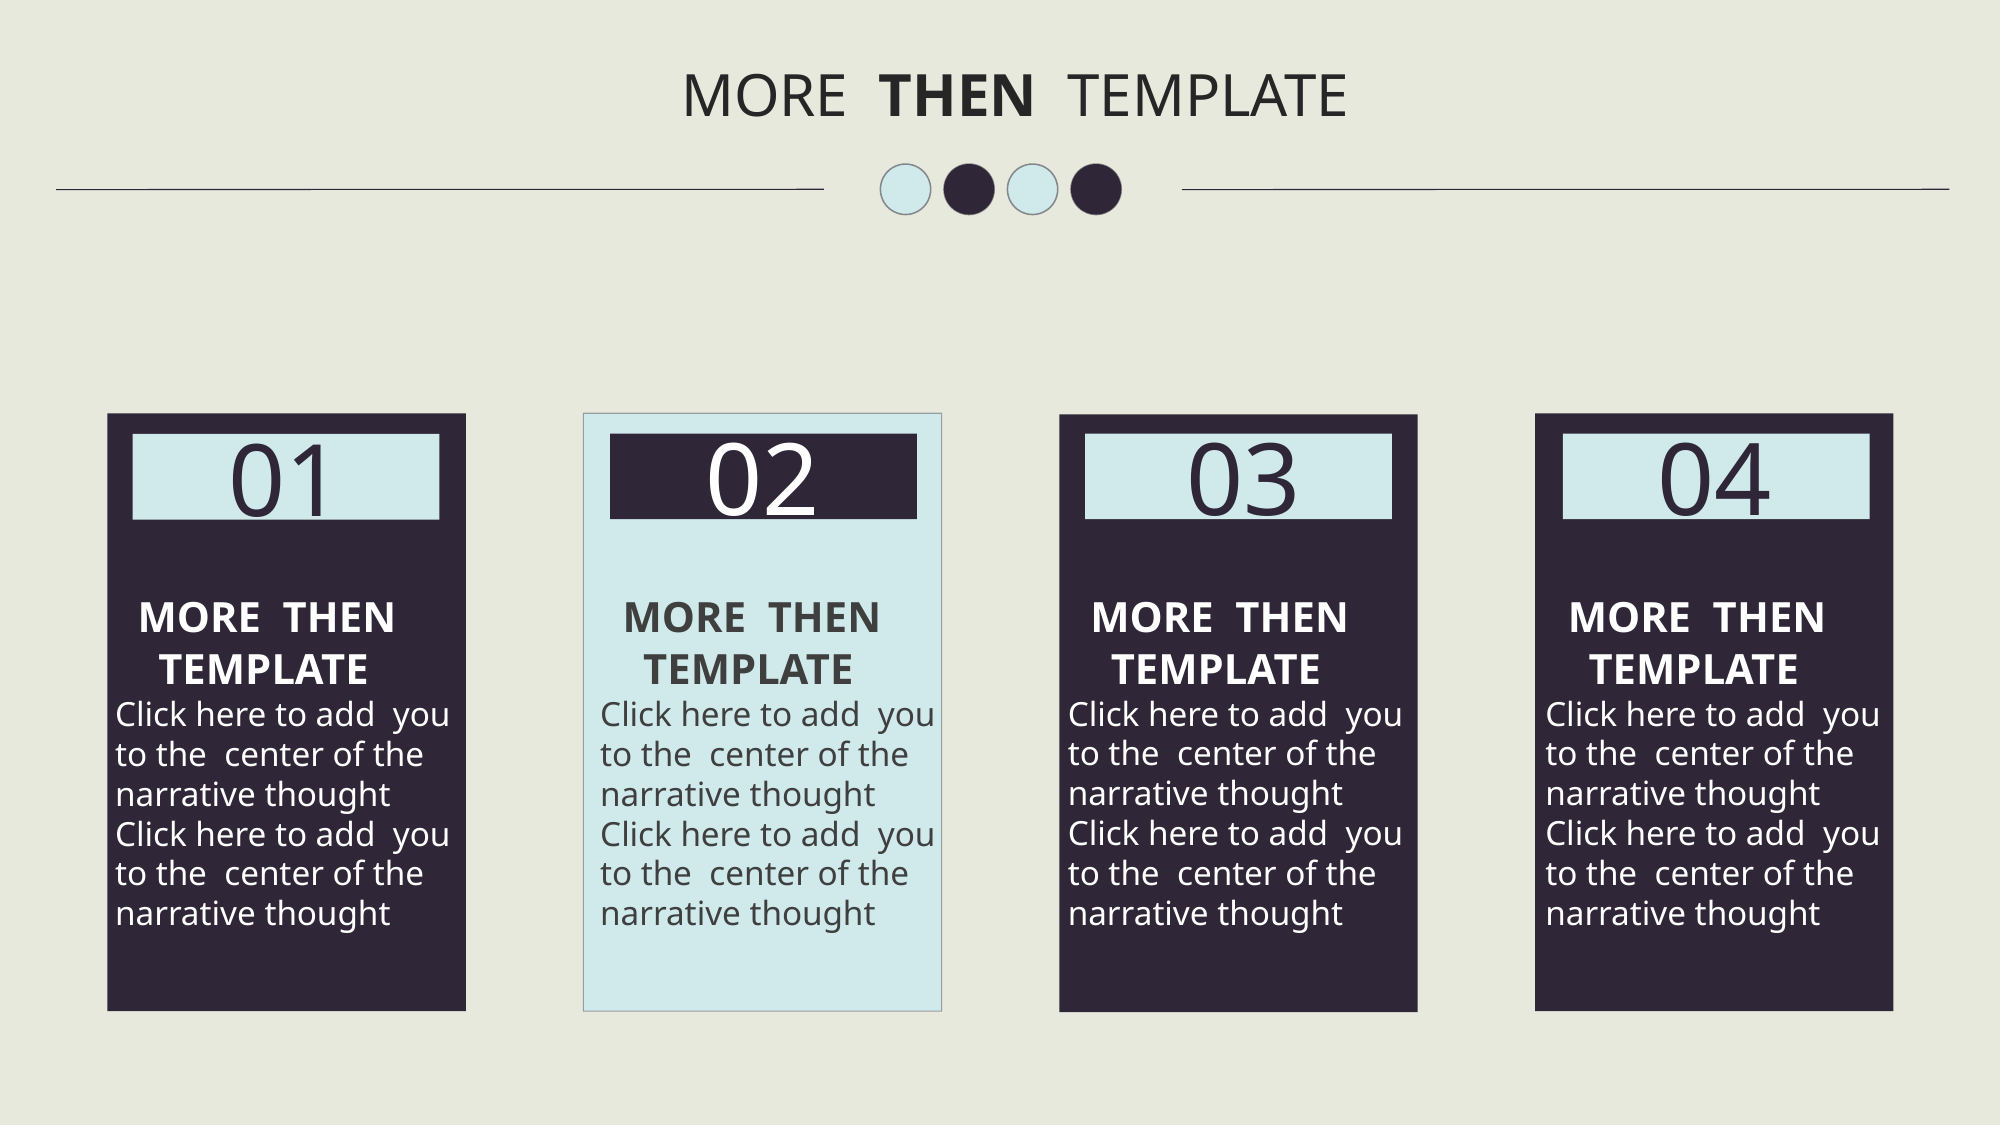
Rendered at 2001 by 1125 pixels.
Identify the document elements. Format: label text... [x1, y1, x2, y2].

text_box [880, 163, 1122, 215]
text_box [107, 413, 466, 575]
text_box 01 [213, 408, 358, 544]
text_box [1316, 433, 1392, 520]
text_box [610, 433, 690, 520]
text_box [835, 433, 917, 520]
text_box 02 [690, 408, 835, 543]
text_box [1562, 433, 1642, 520]
text_box [1085, 433, 1171, 520]
text_box MORE THEN TEMPLATE [636, 42, 1365, 138]
text_box [358, 433, 440, 520]
text_box MORE THEN TEMPLATE Click here to add you to the center of the narrative thought Click here to add you to the center of the narrative thought [1530, 575, 1905, 1020]
text_box [1535, 413, 1894, 575]
text_box MORE THEN TEMPLATE Click here to add you to the center of the narrative thought Click here to add you to the center of the narrative thought [1053, 575, 1428, 1020]
text_box MORE THEN TEMPLATE Click here to add you to the center of the narrative thought Click here to add you to the center of the narrative thought [585, 575, 960, 1020]
text_box [583, 413, 942, 1012]
text_box 04 [1642, 407, 1787, 543]
text_box [1787, 433, 1870, 520]
text_box MORE THEN TEMPLATE Click here to add you to the center of the narrative thought Click here to add you to the center of the narrative thought [100, 575, 475, 1020]
text_box [132, 433, 213, 520]
text_box 03 [1171, 407, 1316, 543]
text_box [1059, 414, 1418, 575]
